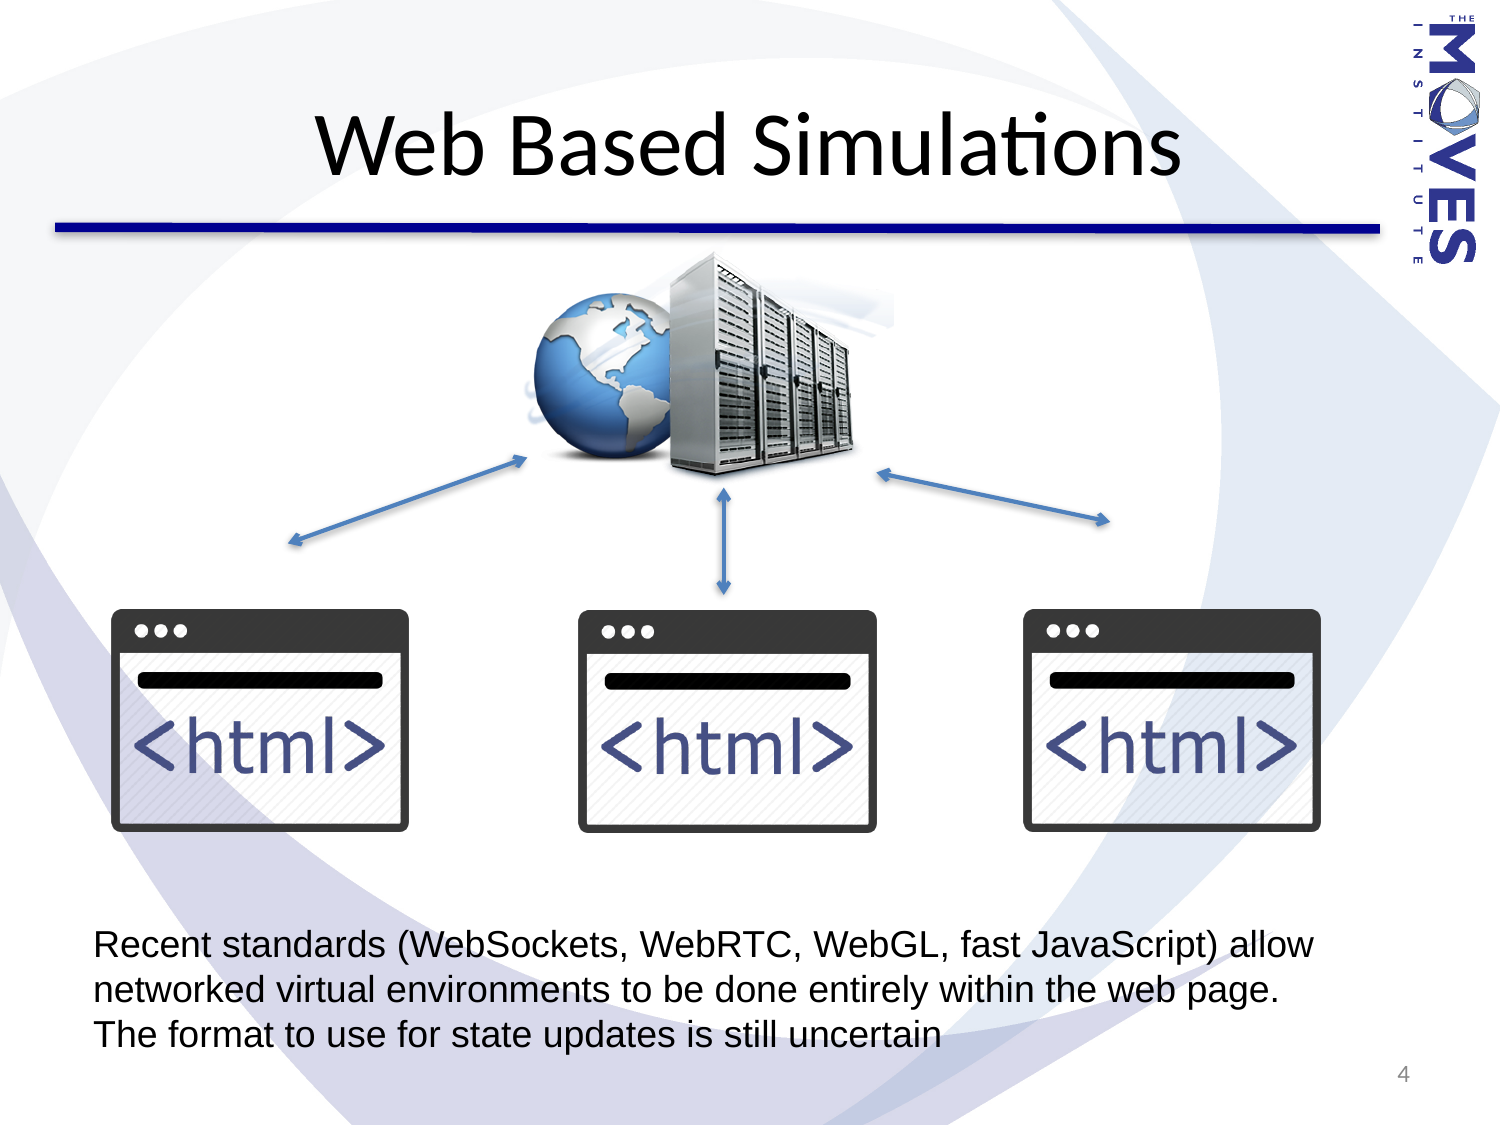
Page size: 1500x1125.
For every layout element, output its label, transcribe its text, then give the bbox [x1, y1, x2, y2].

title Web Based Simulations [75, 45, 1425, 233]
picture [0, 0, 1500, 1125]
slide_number 4 [1330, 1042, 1425, 1103]
text_box Recent standards (WebSockets, WebRTC, WebGL, fast JavaScript) allow networked virtual environments to be done entirely within the web page. The format to use for state updates is still uncertain [78, 912, 1330, 1108]
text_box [287, 457, 528, 544]
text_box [875, 472, 1111, 523]
